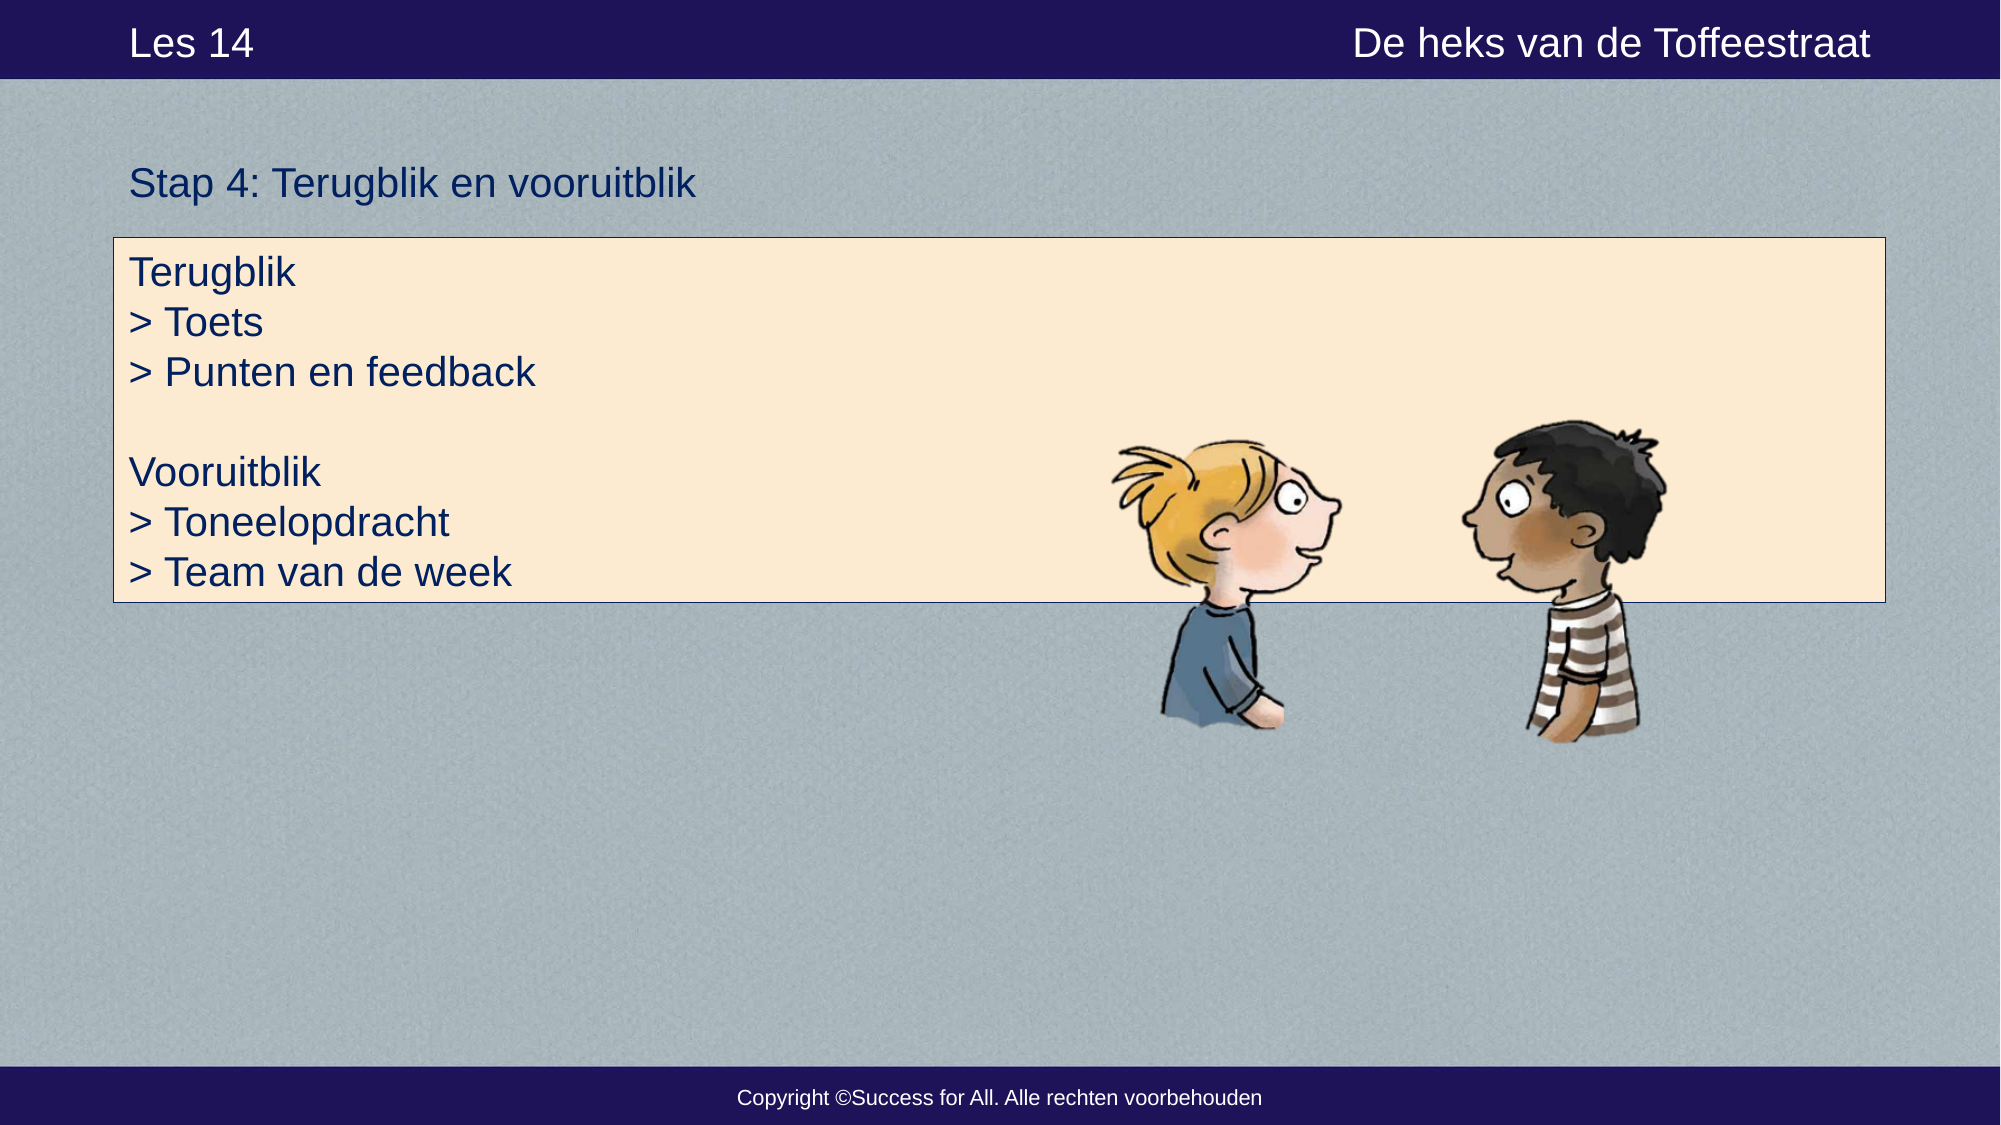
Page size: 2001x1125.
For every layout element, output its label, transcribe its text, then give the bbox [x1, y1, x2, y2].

text_box Les 14 [114, 8, 354, 73]
text_box De heks van de Toffeestraat [999, 8, 1886, 73]
text_box Copyright ©Success for All. Alle rechten voorbehouden [0, 1076, 2000, 1125]
text_box Terugblik > Toets > Punten en feedback Vooruitblik > Toneelopdracht > Team van de week [113, 237, 1886, 603]
picture [0, 0, 2001, 1125]
text_box Stap 4: Terugblik en vooruitblik [113, 148, 1635, 214]
